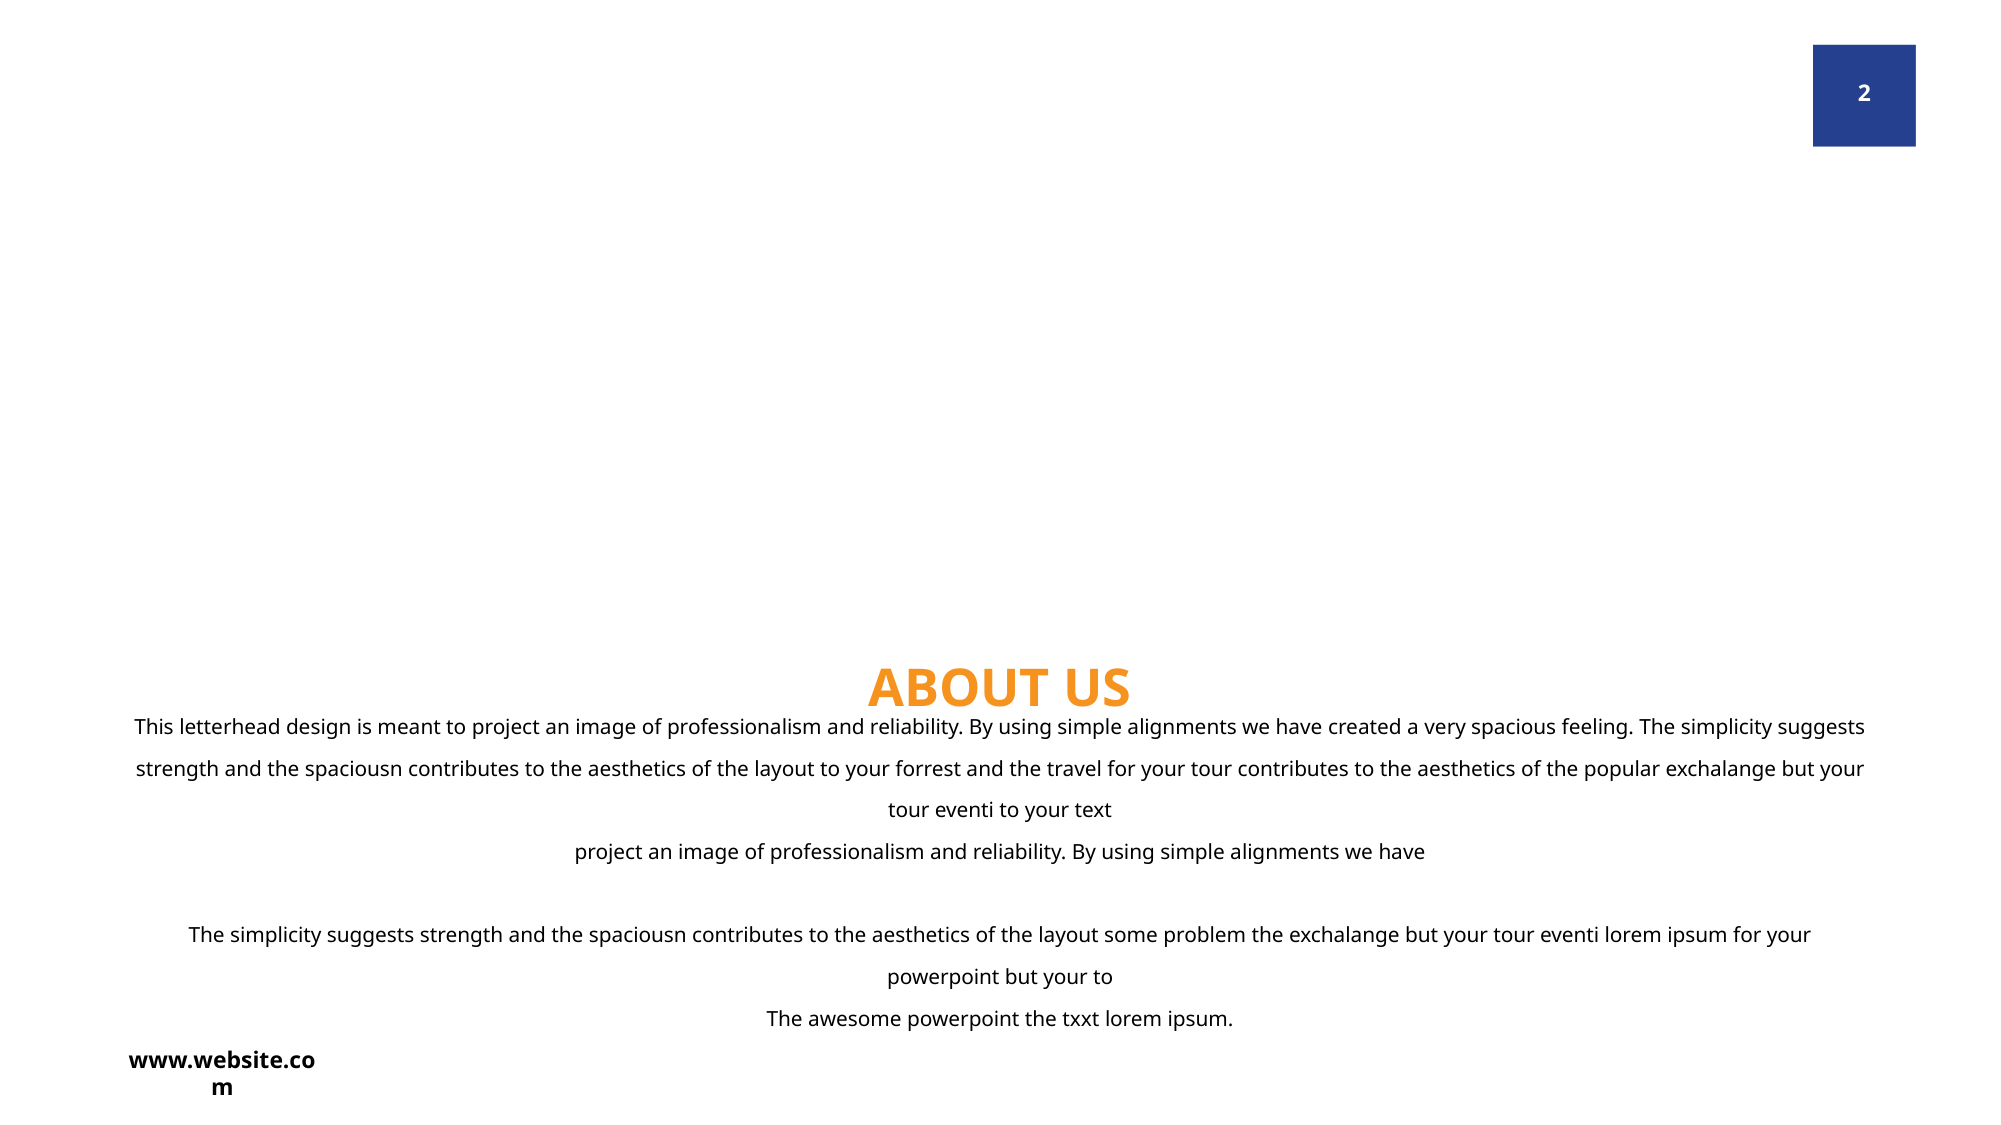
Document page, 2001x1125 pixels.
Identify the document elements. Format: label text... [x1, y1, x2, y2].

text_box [131, 654, 1869, 1031]
picture [0, 0, 2000, 586]
footer www.website.com [108, 1045, 336, 1101]
